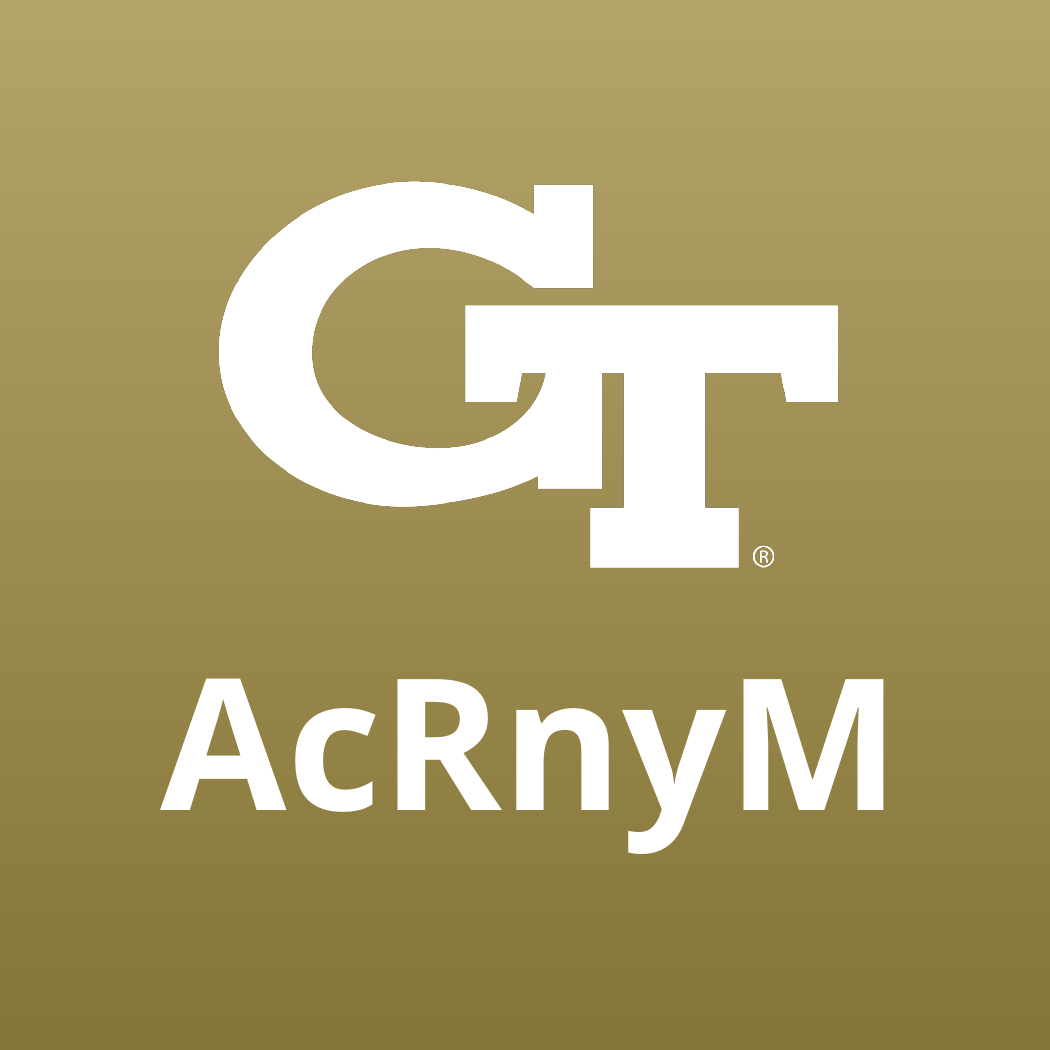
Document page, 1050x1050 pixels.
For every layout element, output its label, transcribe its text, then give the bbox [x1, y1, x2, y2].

picture [163, 119, 893, 619]
text_box AcRnyM [73, 619, 987, 854]
